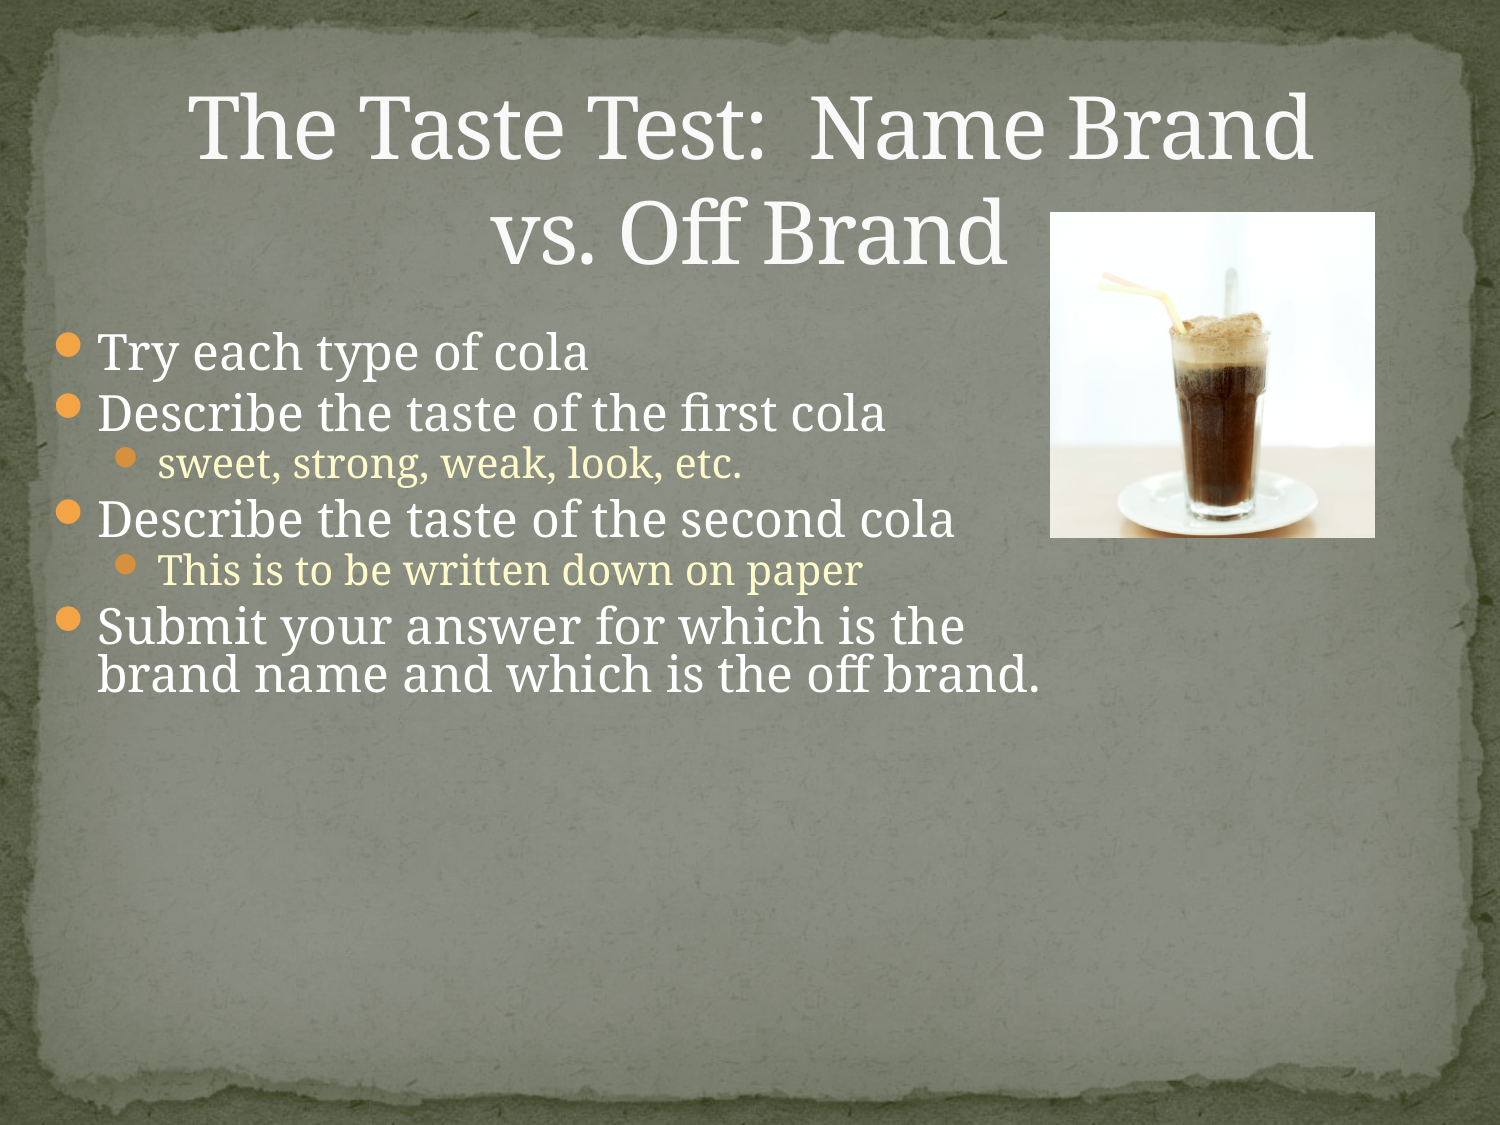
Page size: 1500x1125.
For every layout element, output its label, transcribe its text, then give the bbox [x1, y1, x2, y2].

list Try each type of cola Describe the taste of the first cola sweet, strong, weak, look, etc. Describe the taste of the second cola This is to be written down on paper Submit your answer for which is the brand name and which is the off brand. [37, 324, 1088, 1088]
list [1051, 214, 1375, 536]
title The Taste Test: Name Brand vs. Off Brand [112, 49, 1388, 290]
